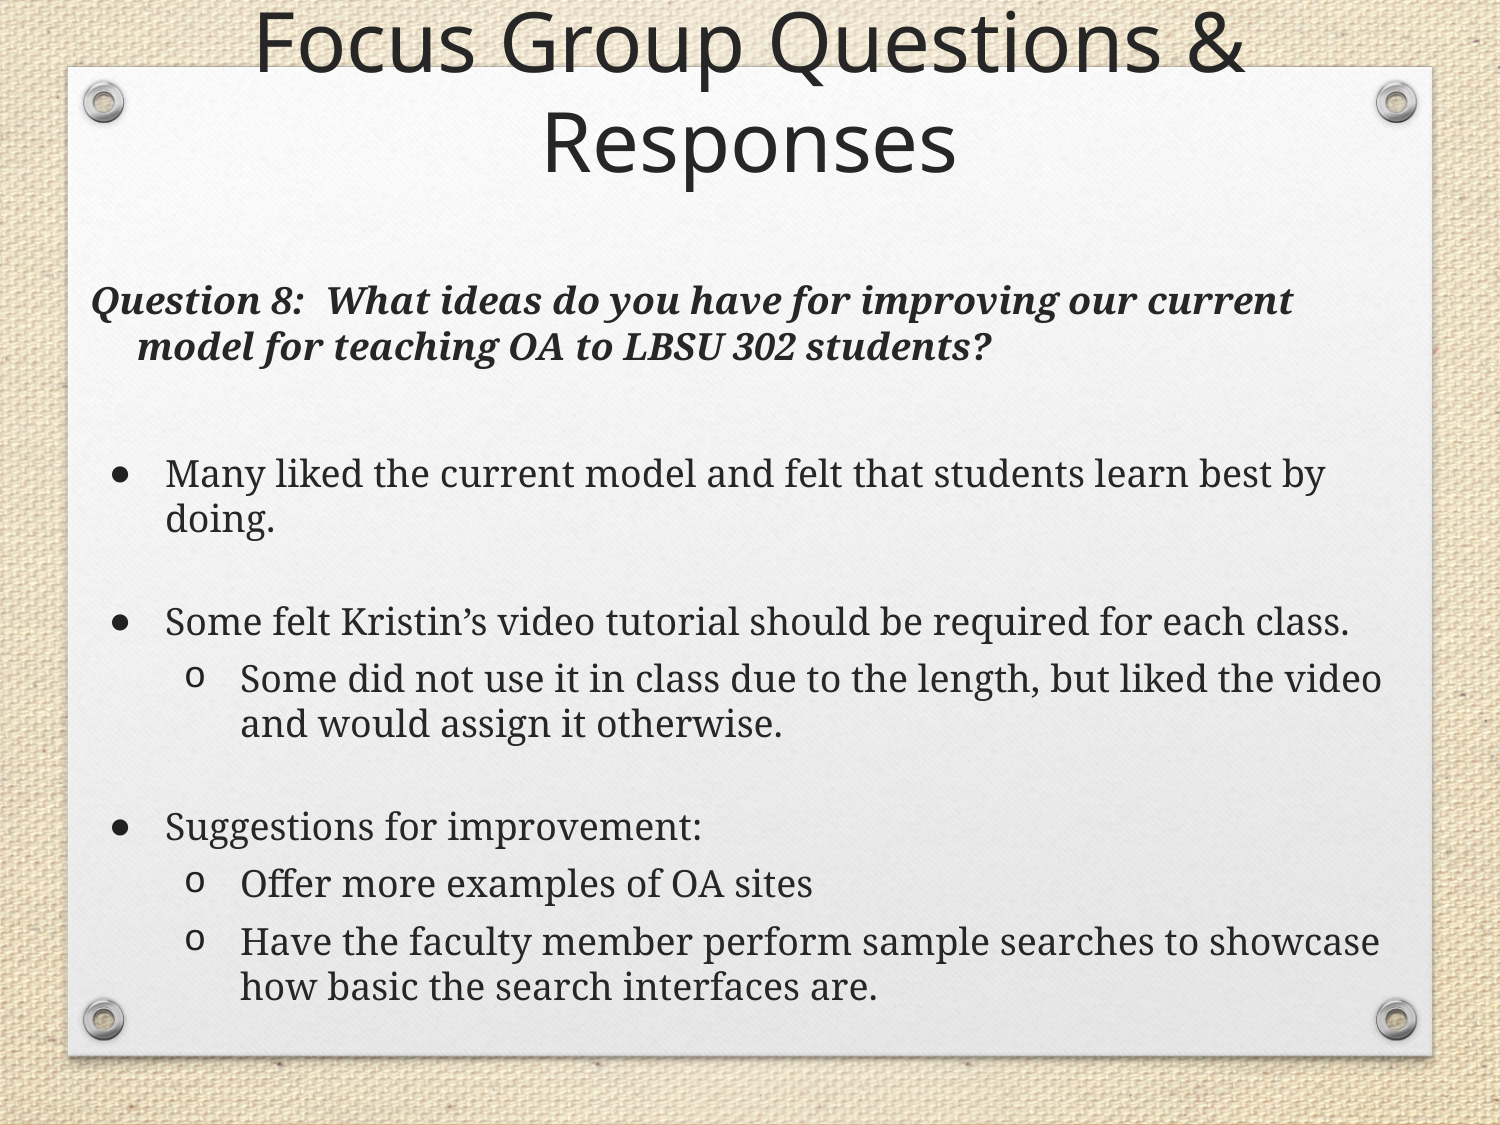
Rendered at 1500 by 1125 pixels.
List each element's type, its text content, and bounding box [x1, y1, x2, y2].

list Question 8: What ideas do you have for improving our current model for teaching OA to LBSU 302 students? Many liked the current model and felt that students learn best by doing. Some felt Kristin’s video tutorial should be required for each class. Some did not use it in class due to the length, but liked the video and would assign it otherwise. Suggestions for improvement: Offer more examples of OA sites Have the faculty member perform sample searches to showcase how basic the search interfaces are. [75, 262, 1425, 1078]
title Focus Group Questions & Responses [75, 16, 1425, 204]
picture [0, 0, 1500, 1125]
